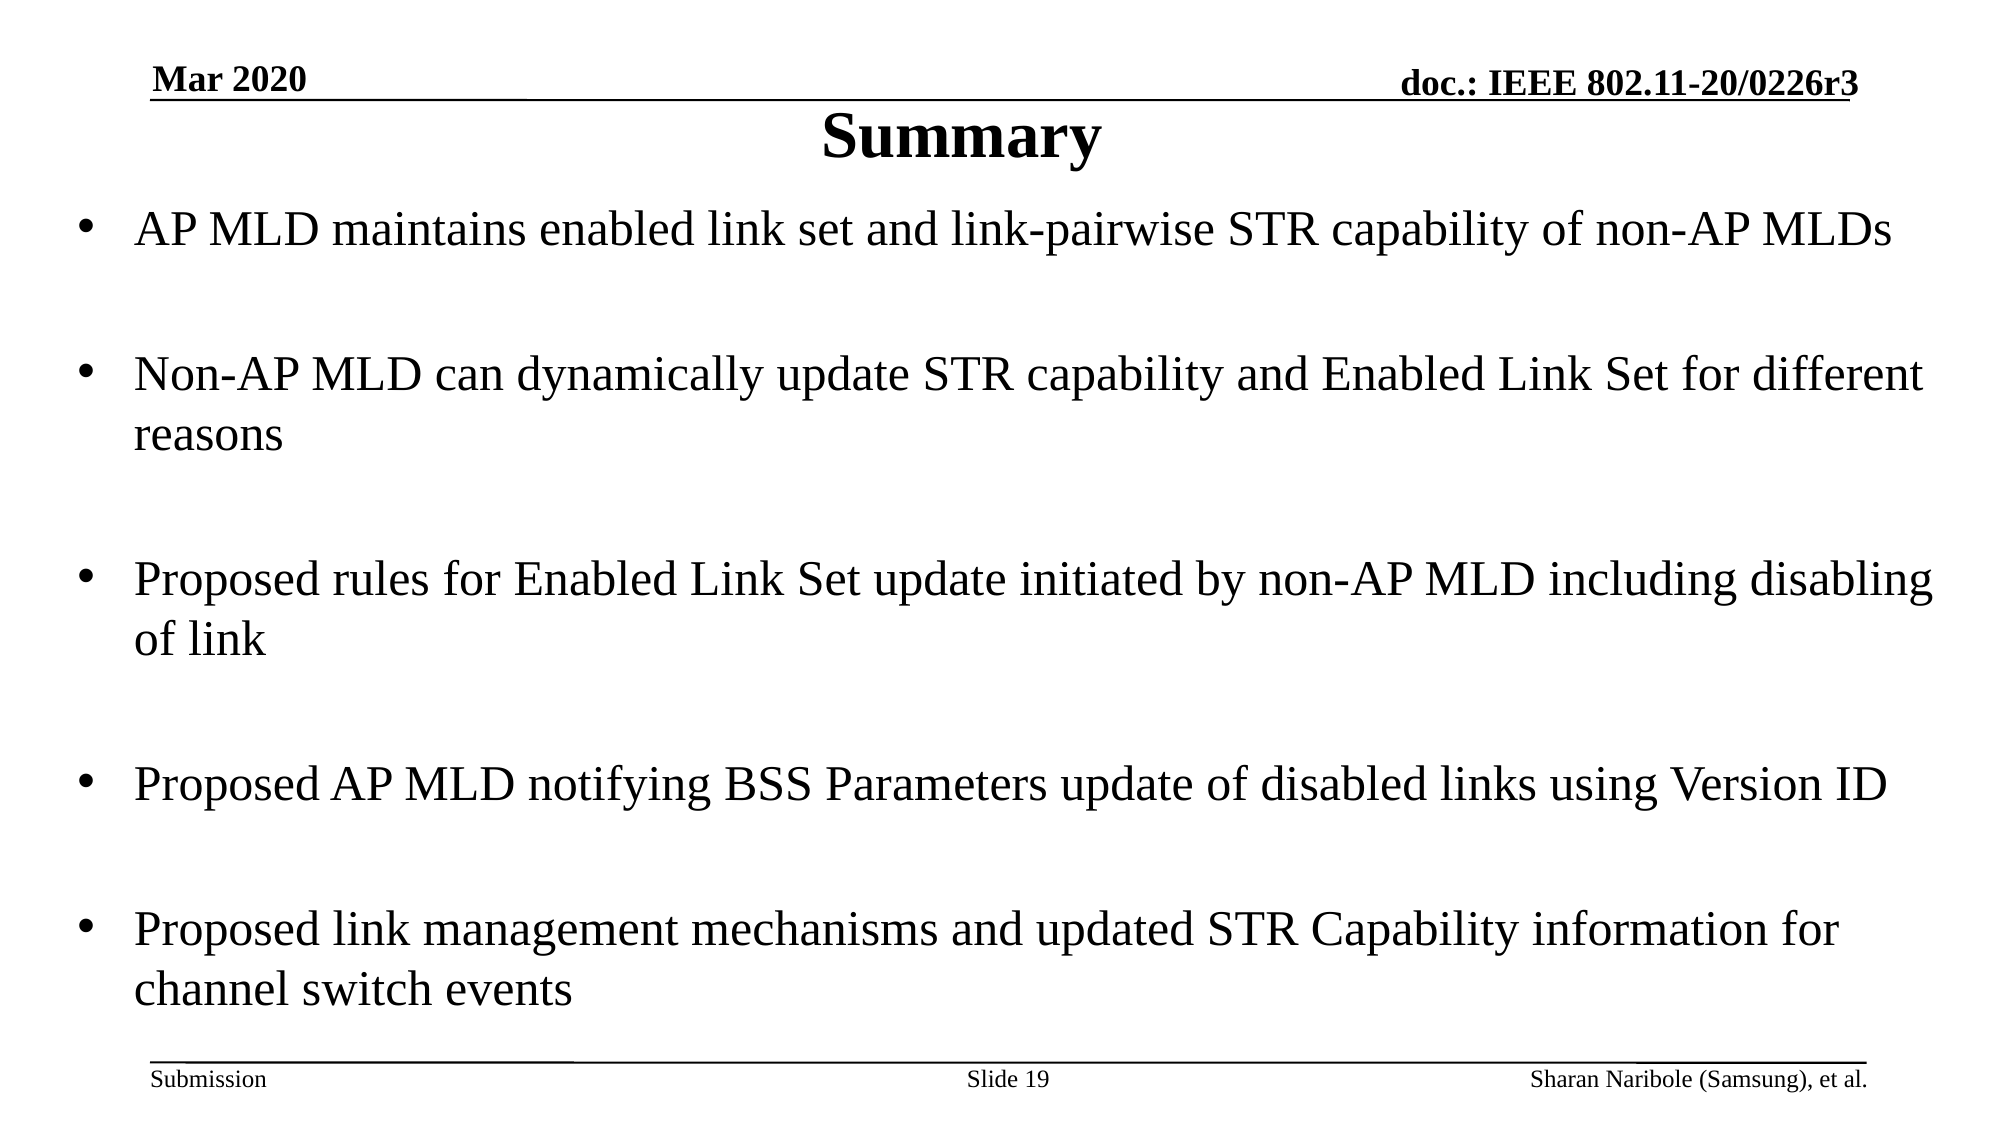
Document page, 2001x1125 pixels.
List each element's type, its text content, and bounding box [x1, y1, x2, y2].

footer Sharan Naribole (Samsung), et al. [1171, 1061, 1869, 1093]
title Summary [112, 42, 1813, 187]
slide_number Slide 19 [950, 1061, 1067, 1123]
list AP MLD maintains enabled link set and link-pairwise STR capability of non-AP MLDs Non-AP MLD can dynamically update STR capability and Enabled Link Set for different reasons Proposed rules for Enabled Link Set update initiated by non-AP MLD including disabling of link Proposed AP MLD notifying BSS Parameters update of disabled links using Version ID Proposed link management mechanisms and updated STR Capability information for channel switch events [62, 187, 1976, 863]
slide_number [152, 54, 563, 100]
